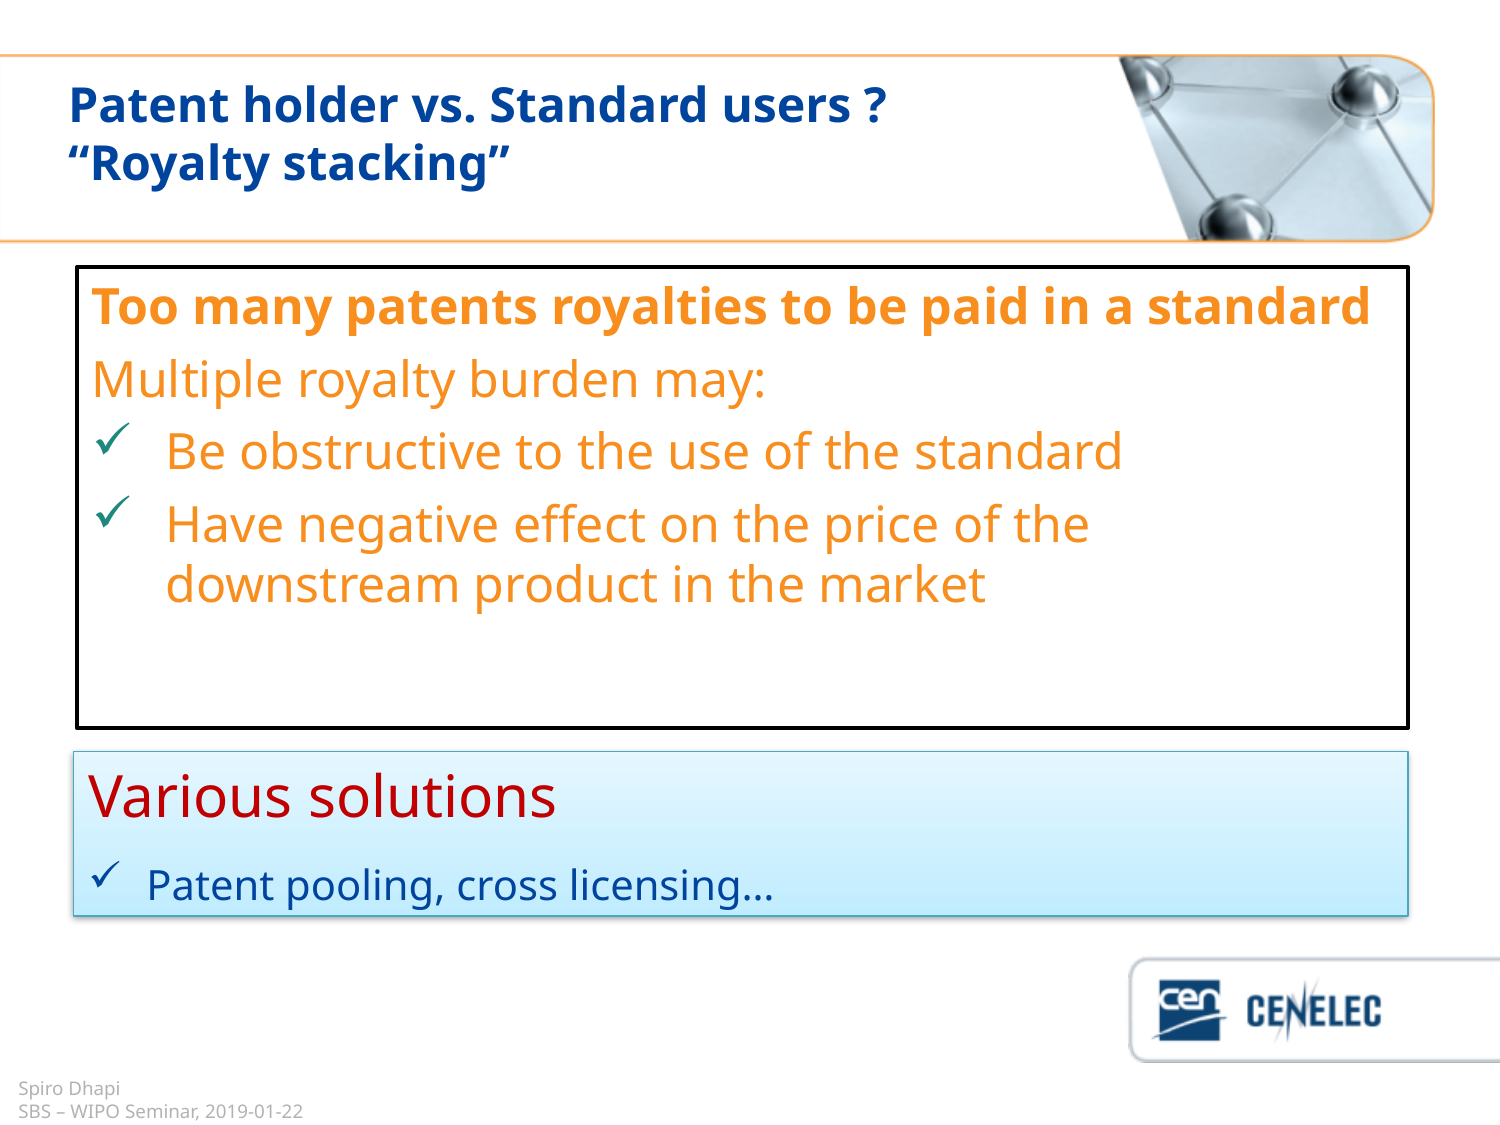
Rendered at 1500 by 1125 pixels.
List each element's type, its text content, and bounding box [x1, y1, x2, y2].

picture [1113, 940, 1500, 1074]
title Patent holder vs. Standard users ? “Royalty stacking” [53, 66, 1140, 256]
footer Spiro Dhapi SBS – WIPO Seminar, 2019-01-22 [3, 1069, 479, 1125]
picture [0, 54, 1435, 244]
text_box Various solutions Patent pooling, cross licensing… [73, 751, 1409, 917]
list Too many patents royalties to be paid in a standard Multiple royalty burden may: Be obstructive to the use of the standard Have negative effect on the price of the downstream product in the market [75, 265, 1410, 730]
